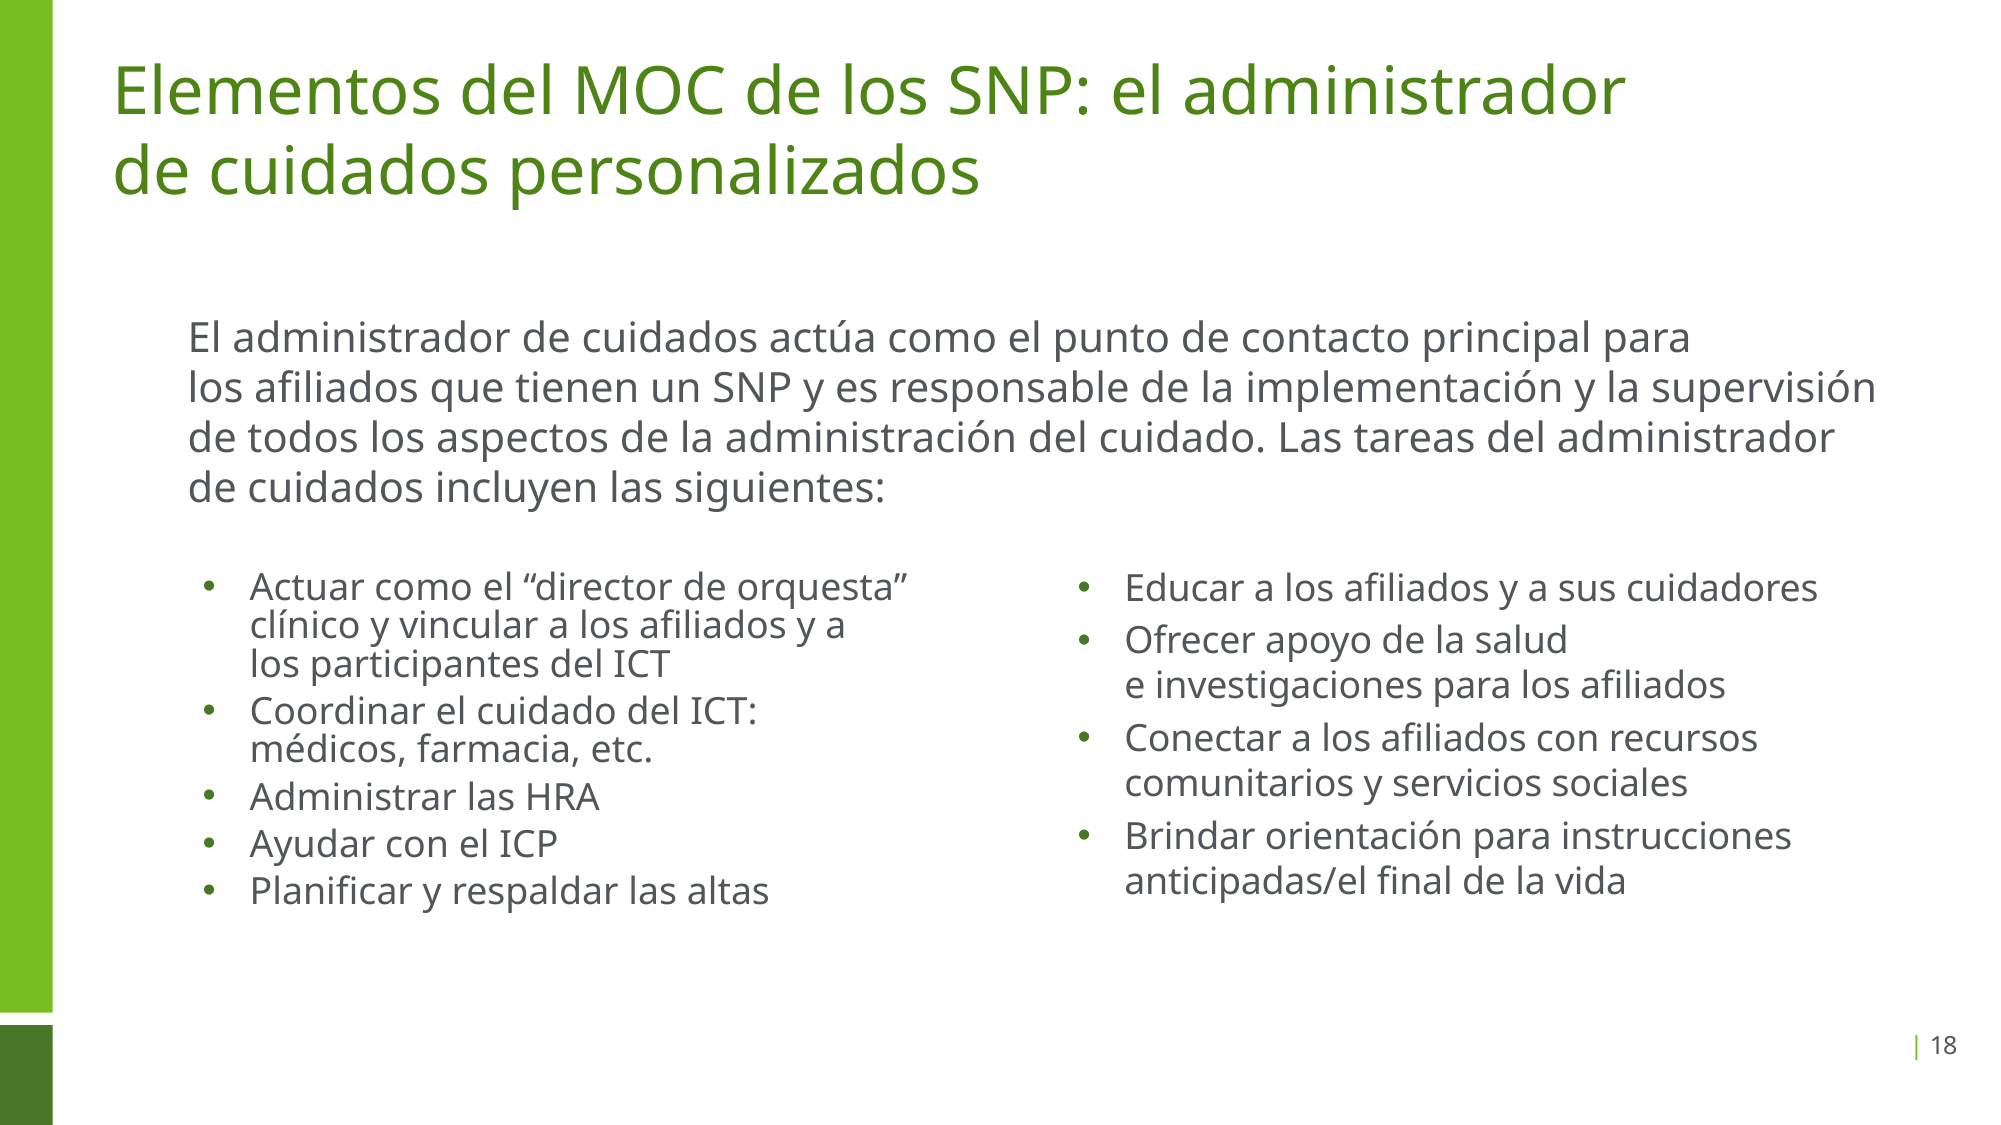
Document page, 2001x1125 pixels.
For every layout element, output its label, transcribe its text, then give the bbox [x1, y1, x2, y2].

text_box Actuar como el “director de orquesta” clínico y vincular a los afiliados y a los participantes del ICT Coordinar el cuidado del ICT: médicos, farmacia, etc. Administrar las HRA Ayudar con el ICP Planificar y respaldar las altas [200, 560, 925, 912]
text_box El administrador de cuidados actúa como el punto de contacto principal para los afiliados que tienen un SNP y es responsable de la implementación y la supervisión de todos los aspectos de la administración del cuidado. Las tareas del administrador de cuidados incluyen las siguientes: [185, 308, 1895, 511]
slide_number | 18 [1894, 1037, 1988, 1125]
text_box Educar a los afiliados y a sus cuidadores Ofrecer apoyo de la salud e investigaciones para los afiliados Conectar a los afiliados con recursos comunitarios y servicios sociales Brindar orientación para instrucciones anticipadas/el final de la vida [1075, 555, 1822, 903]
title Elementos del MOC de los SNP: el administrador de cuidados personalizados [110, 45, 1895, 236]
